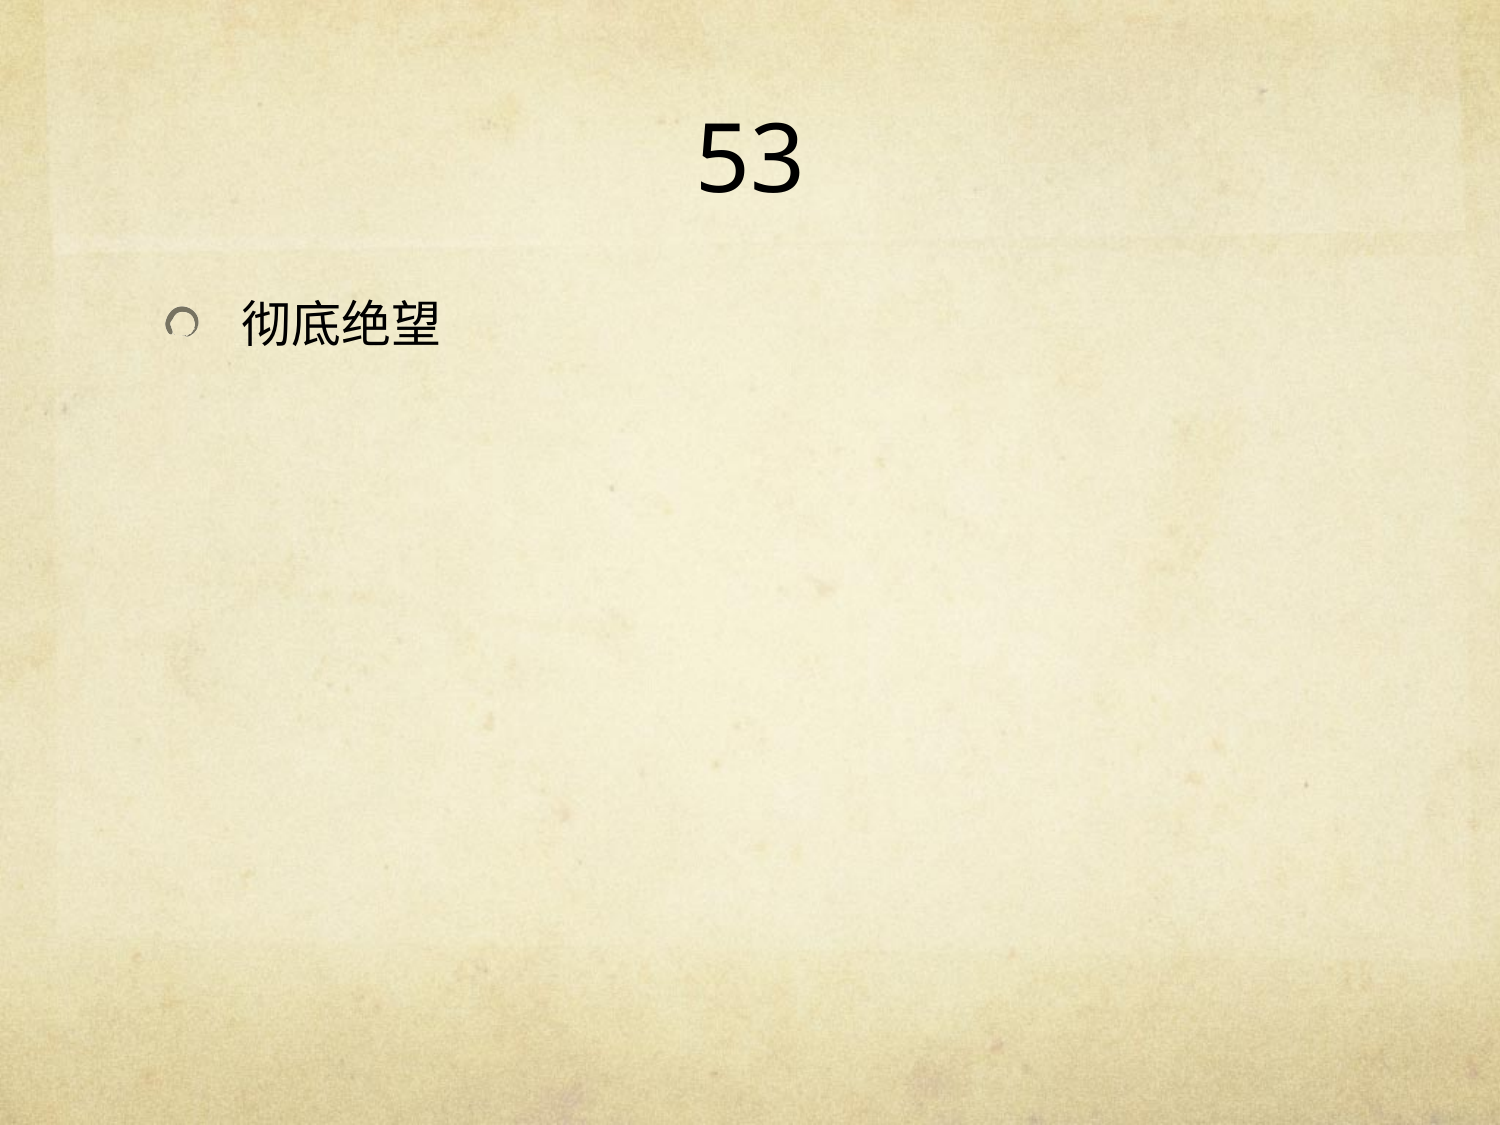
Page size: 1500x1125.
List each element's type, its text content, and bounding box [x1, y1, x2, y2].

list 彻底绝望 [150, 284, 1350, 950]
picture [0, 0, 1500, 1125]
title 53 [150, 82, 1350, 225]
